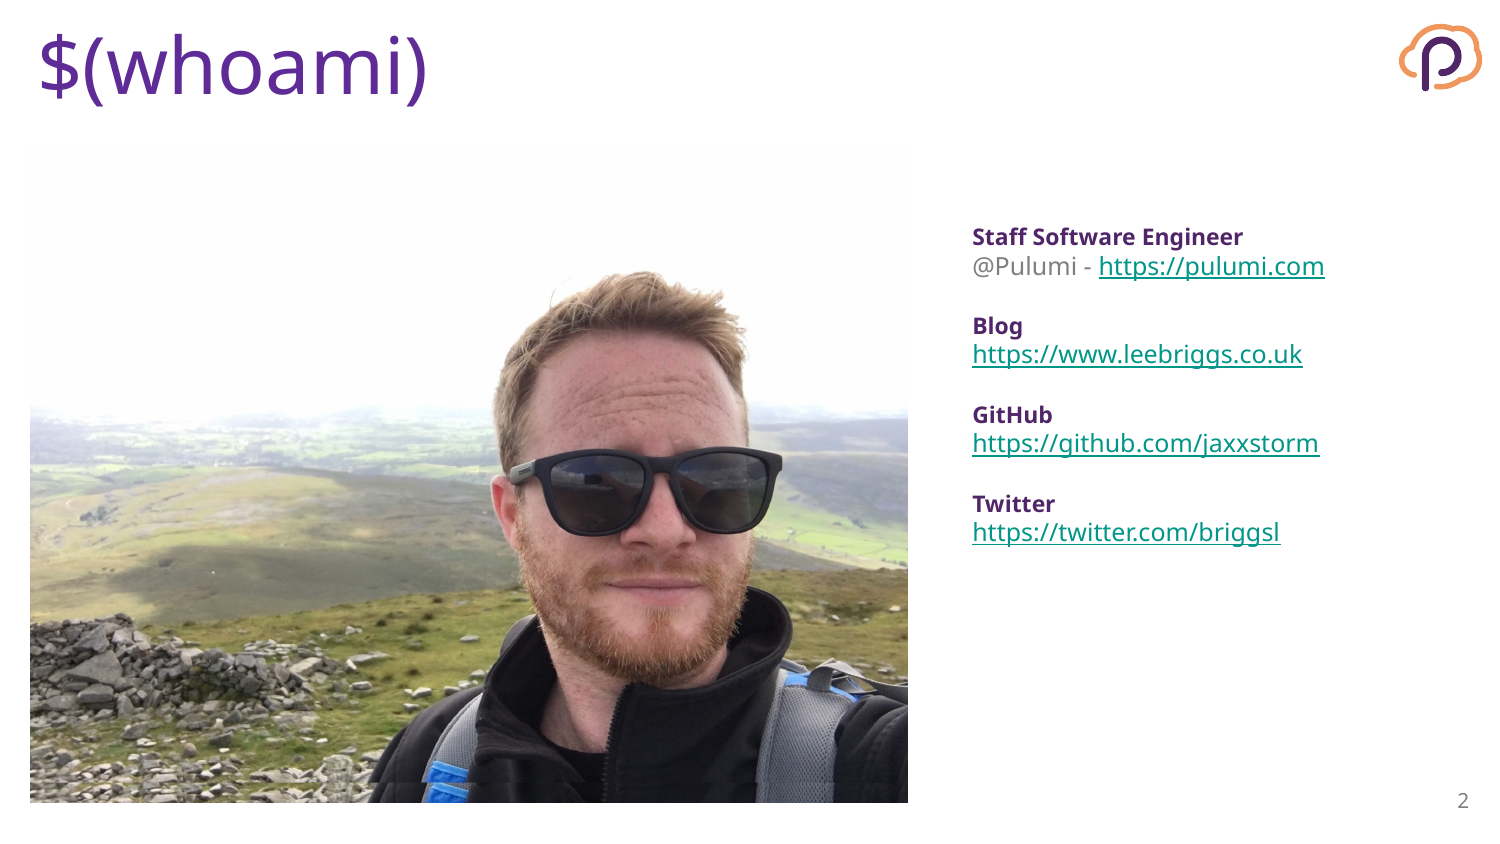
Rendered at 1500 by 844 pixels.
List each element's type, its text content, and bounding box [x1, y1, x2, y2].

picture [1421, 4, 1494, 111]
title $(whoami) [22, 0, 1421, 124]
text_box Staff Software Engineer @Pulumi - https://pulumi.com Blog https://www.leebriggs.co.uk GitHub https://github.com/jaxxstorm Twitter https://twitter.com/briggsl [957, 207, 1484, 492]
picture [29, 143, 909, 803]
slide_number ‹#› [1394, 769, 1484, 834]
